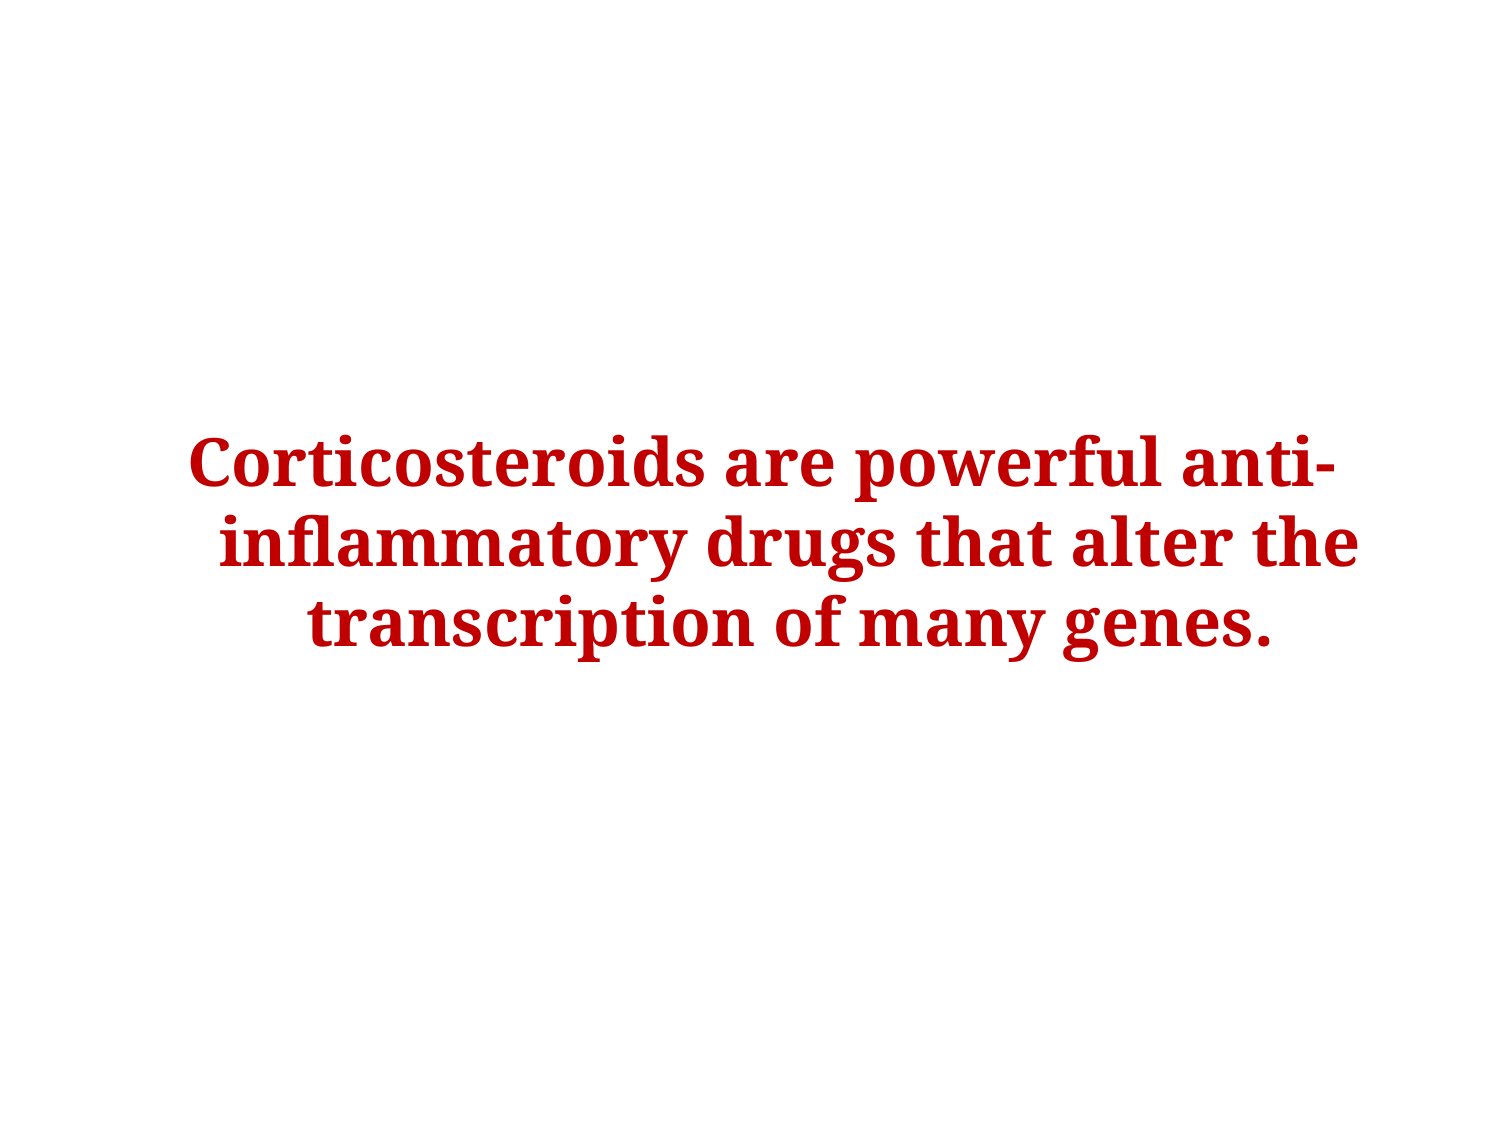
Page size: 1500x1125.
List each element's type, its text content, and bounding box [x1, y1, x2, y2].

list Corticosteroids are powerful anti-inflammatory drugs that alter the transcription of many genes. [50, 412, 1475, 725]
